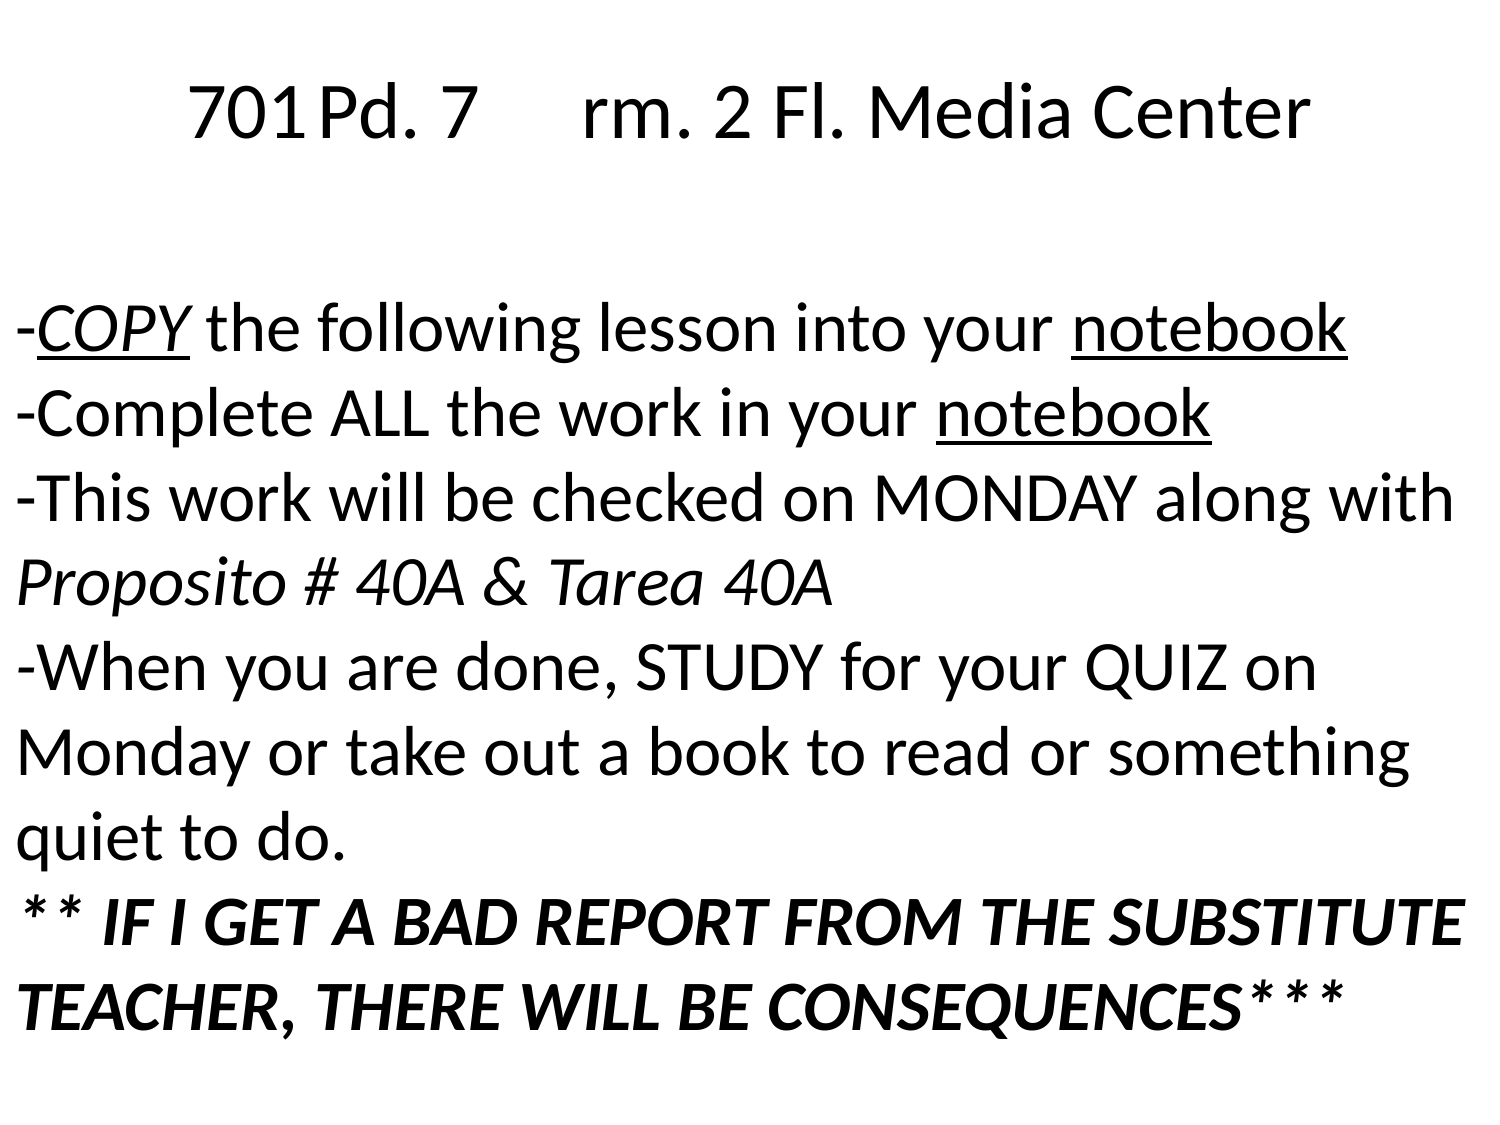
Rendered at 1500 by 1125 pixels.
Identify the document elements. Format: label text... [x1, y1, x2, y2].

title -COPY the following lesson into your notebook -Complete ALL the work in your notebook -This work will be checked on MONDAY along with Proposito # 40A & Tarea 40A -When you are done, STUDY for your QUIZ on Monday or take out a book to read or something quiet to do. ** IF I GET A BAD REPORT FROM THE SUBSTITUTE TEACHER, THERE WILL BE CONSEQUENCES*** [0, 249, 1500, 1075]
text_box 701 Pd. 7 rm. 2 Fl. Media Center [37, 12, 1463, 200]
